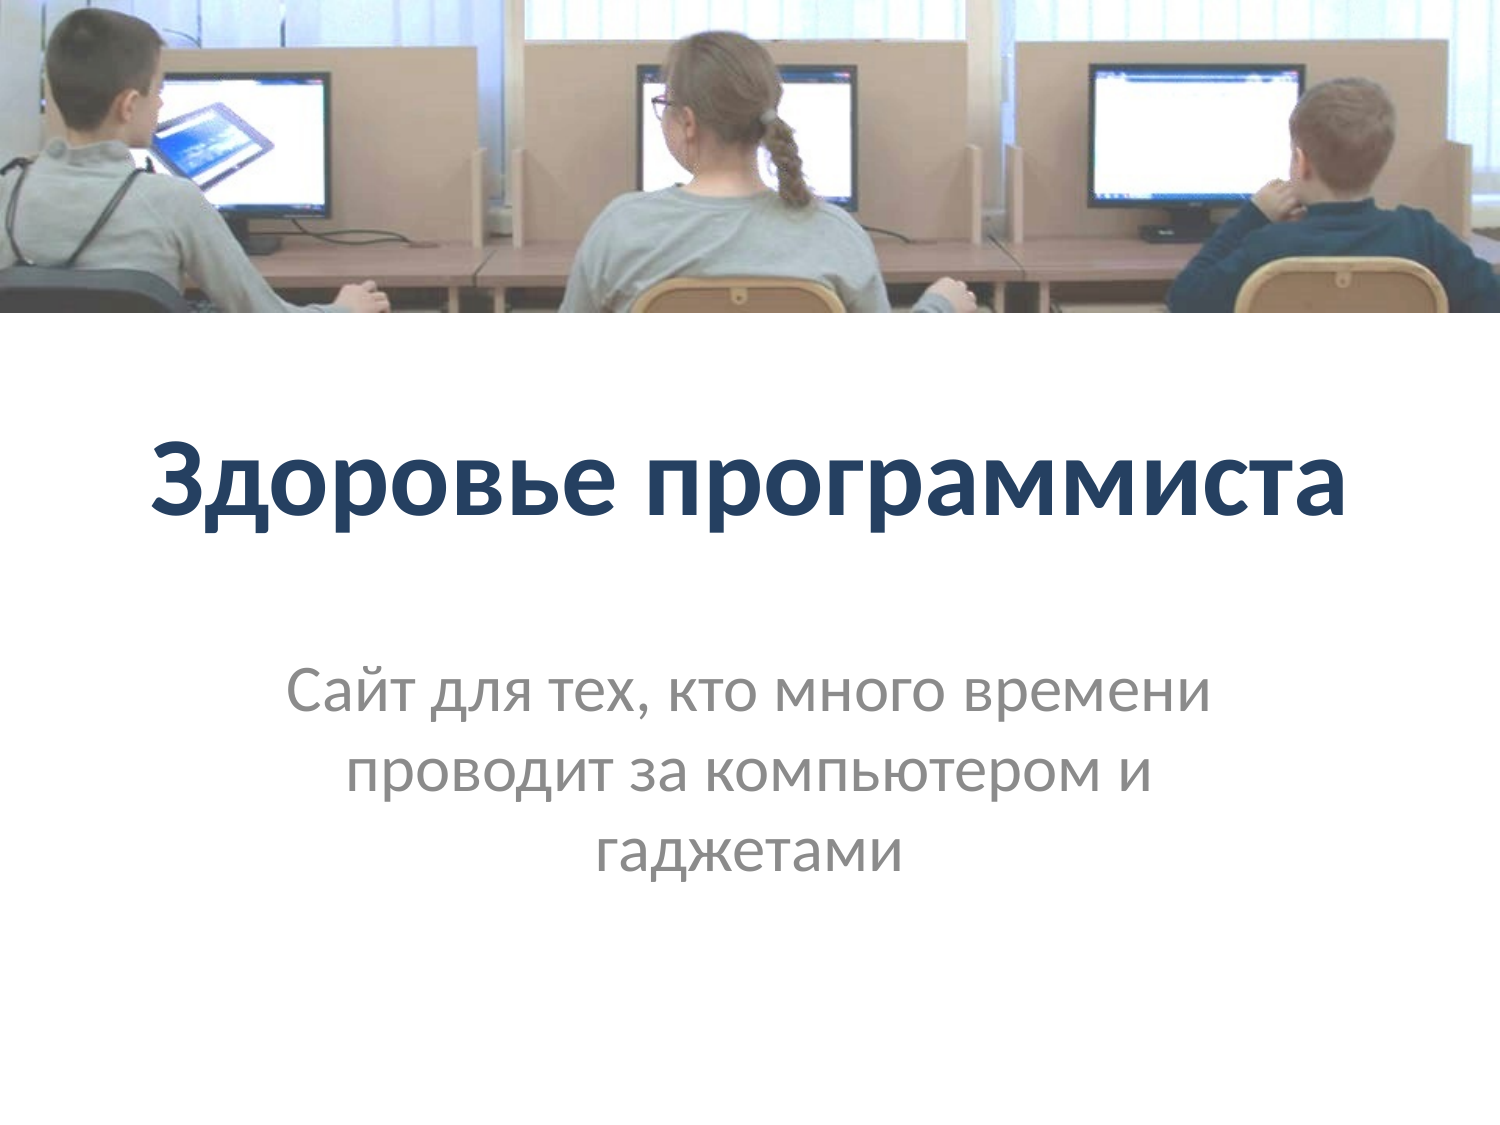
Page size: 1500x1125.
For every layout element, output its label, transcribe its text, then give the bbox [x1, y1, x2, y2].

subtitle Сайт для тех, кто много времени проводит за компьютером и гаджетами [225, 637, 1275, 925]
title Здоровье программиста [112, 349, 1388, 591]
picture [0, 0, 1500, 313]
